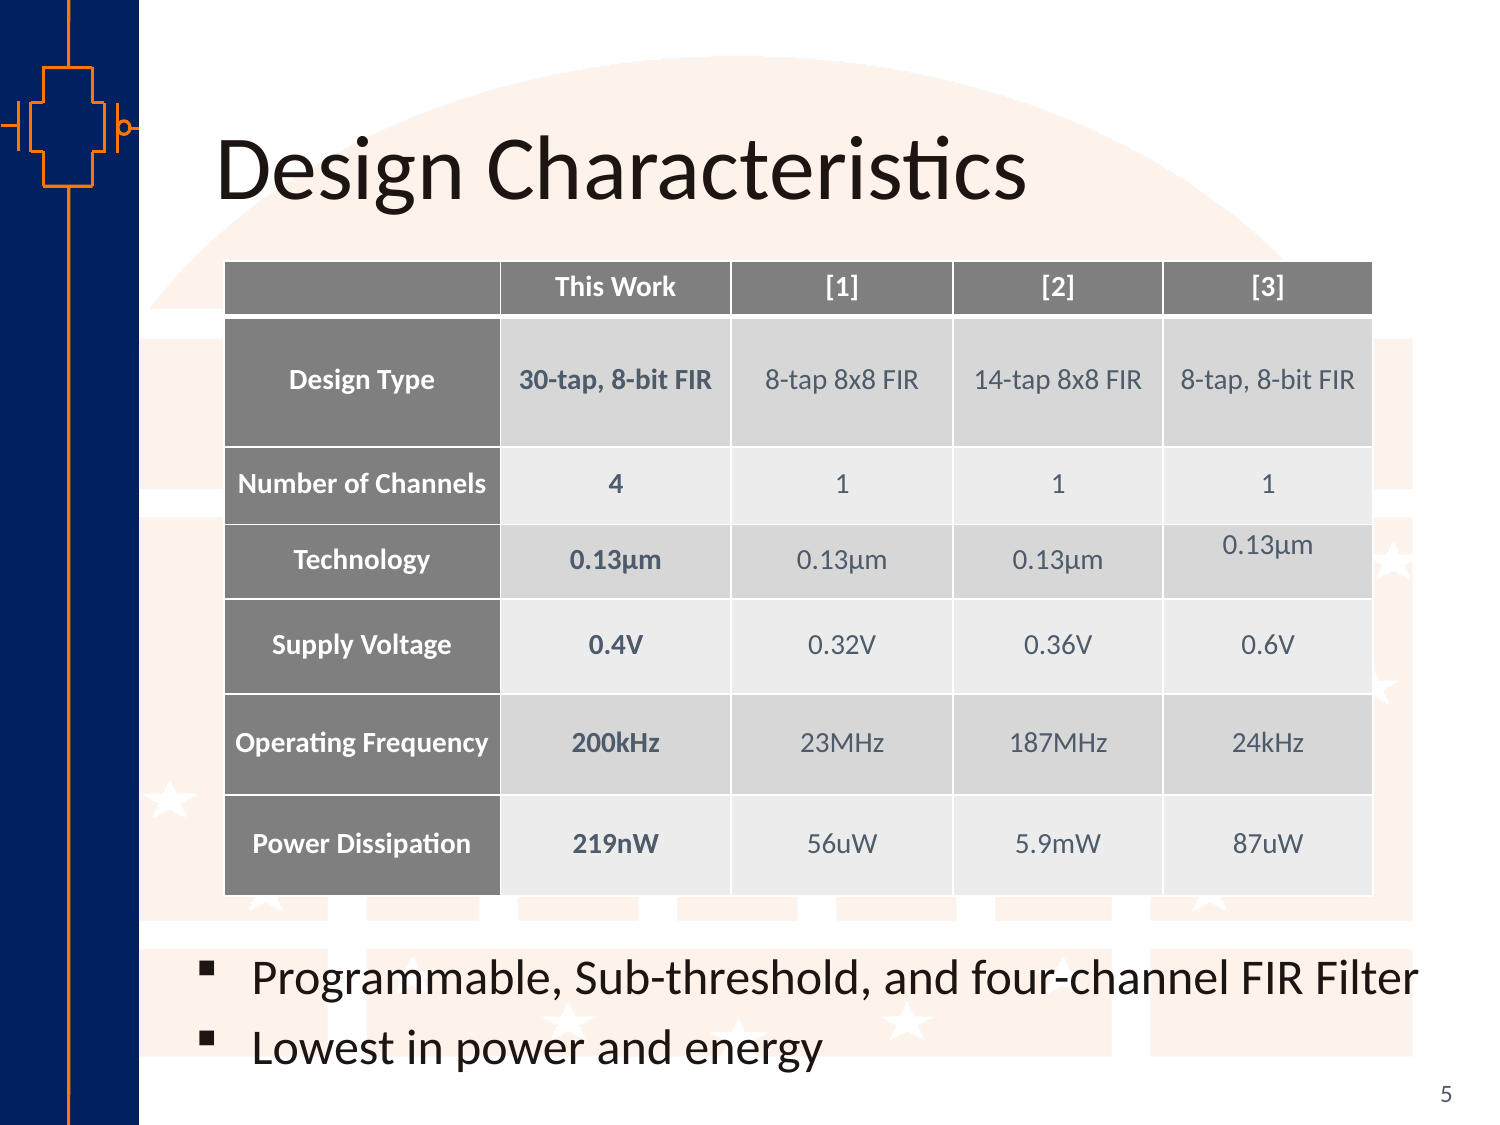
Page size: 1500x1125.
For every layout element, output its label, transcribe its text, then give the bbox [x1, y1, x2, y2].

table_cell 5.9mW [954, 796, 1162, 895]
table_cell 0.4V [501, 600, 730, 693]
table_cell 4 [501, 448, 730, 524]
table_cell Operating Frequency [225, 695, 500, 794]
table_cell 8-tap, 8-bit FIR [1164, 319, 1372, 446]
table_cell Number of Channels [225, 448, 500, 524]
table_cell 14-tap 8x8 FIR [954, 319, 1162, 446]
table_cell Technology [225, 525, 500, 598]
table_cell 0.13μm [732, 525, 952, 598]
table_cell 200kHz [501, 695, 730, 794]
table_cell 30-tap, 8-bit FIR [501, 319, 730, 446]
table_header This Work [501, 262, 730, 314]
table_header [225, 262, 500, 314]
title Design Characteristics [200, 37, 1388, 225]
table_cell 8-tap 8x8 FIR [732, 319, 952, 446]
table_header [3] [1164, 262, 1372, 314]
table_cell 187MHz [954, 695, 1162, 794]
table_cell 0.32V [732, 600, 952, 693]
list Programmable, Sub-threshold, and four-channel FIR Filter Lowest in power and energy [180, 936, 1459, 1049]
table_cell Power Dissipation [225, 796, 500, 895]
table_cell 1 [732, 448, 952, 524]
table_cell 1 [954, 448, 1162, 524]
table_header [1] [732, 262, 952, 314]
table_header [2] [954, 262, 1162, 314]
table_cell 0.13μm [954, 525, 1162, 598]
table_cell 23MHz [732, 695, 952, 794]
table_cell 1 [1164, 448, 1372, 524]
table_cell 24kHz [1164, 695, 1372, 794]
table_cell 0.6V [1164, 600, 1372, 693]
table_cell 87uW [1164, 796, 1372, 895]
table_cell Supply Voltage [225, 600, 500, 693]
table_cell 0.13μm [1164, 525, 1372, 598]
table_cell 219nW [501, 796, 730, 895]
table_cell 56uW [732, 796, 952, 895]
table_cell 0.36V [954, 600, 1162, 693]
slide_number 5 [1425, 1062, 1488, 1123]
table_cell Design Type [225, 319, 500, 446]
table_cell 0.13μm [501, 525, 730, 598]
